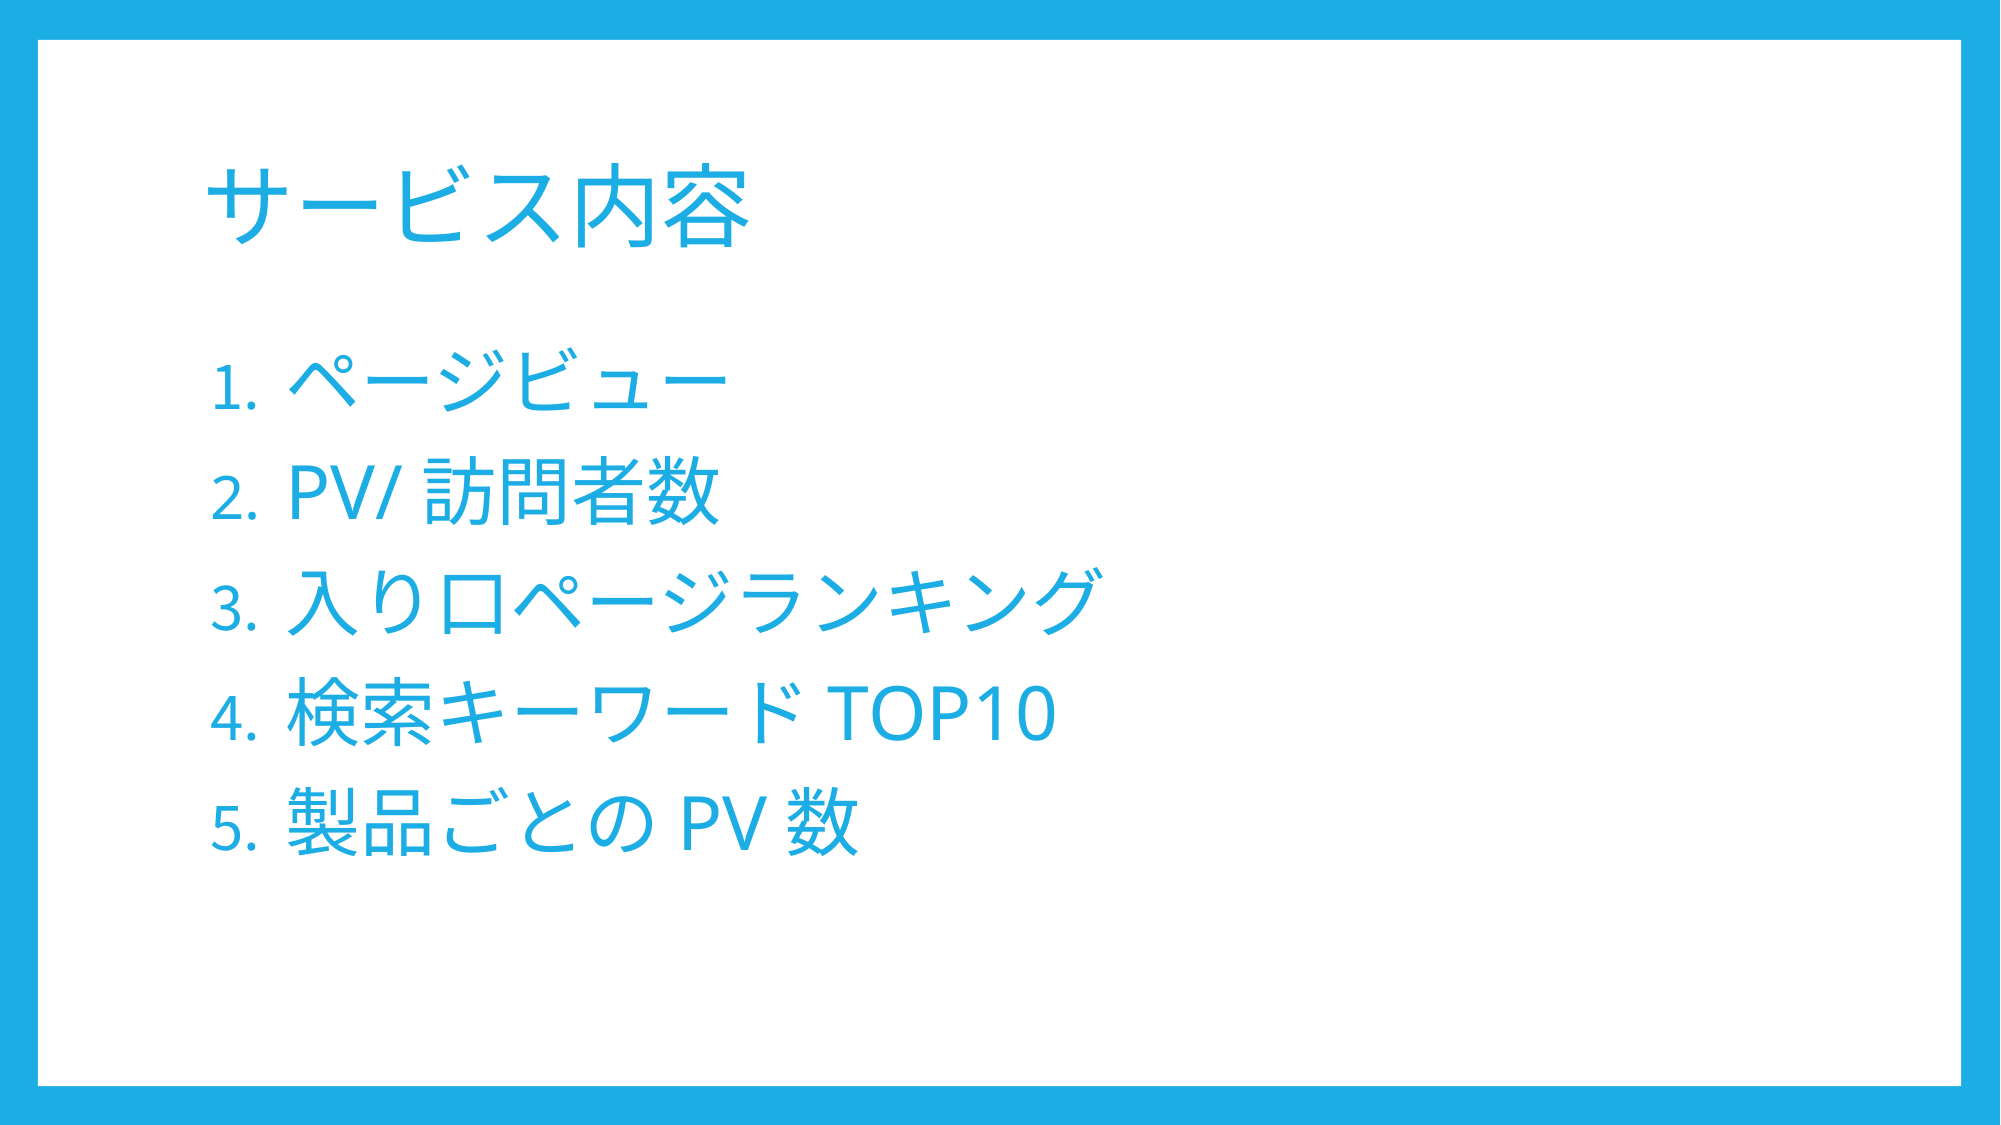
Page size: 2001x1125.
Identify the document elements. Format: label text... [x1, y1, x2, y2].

title サービス内容 [187, 99, 1808, 323]
list ページビュー PV/訪問者数 入り口ページランキング 検索キーワードTOP10 製品ごとのPV数 [187, 337, 1808, 1000]
